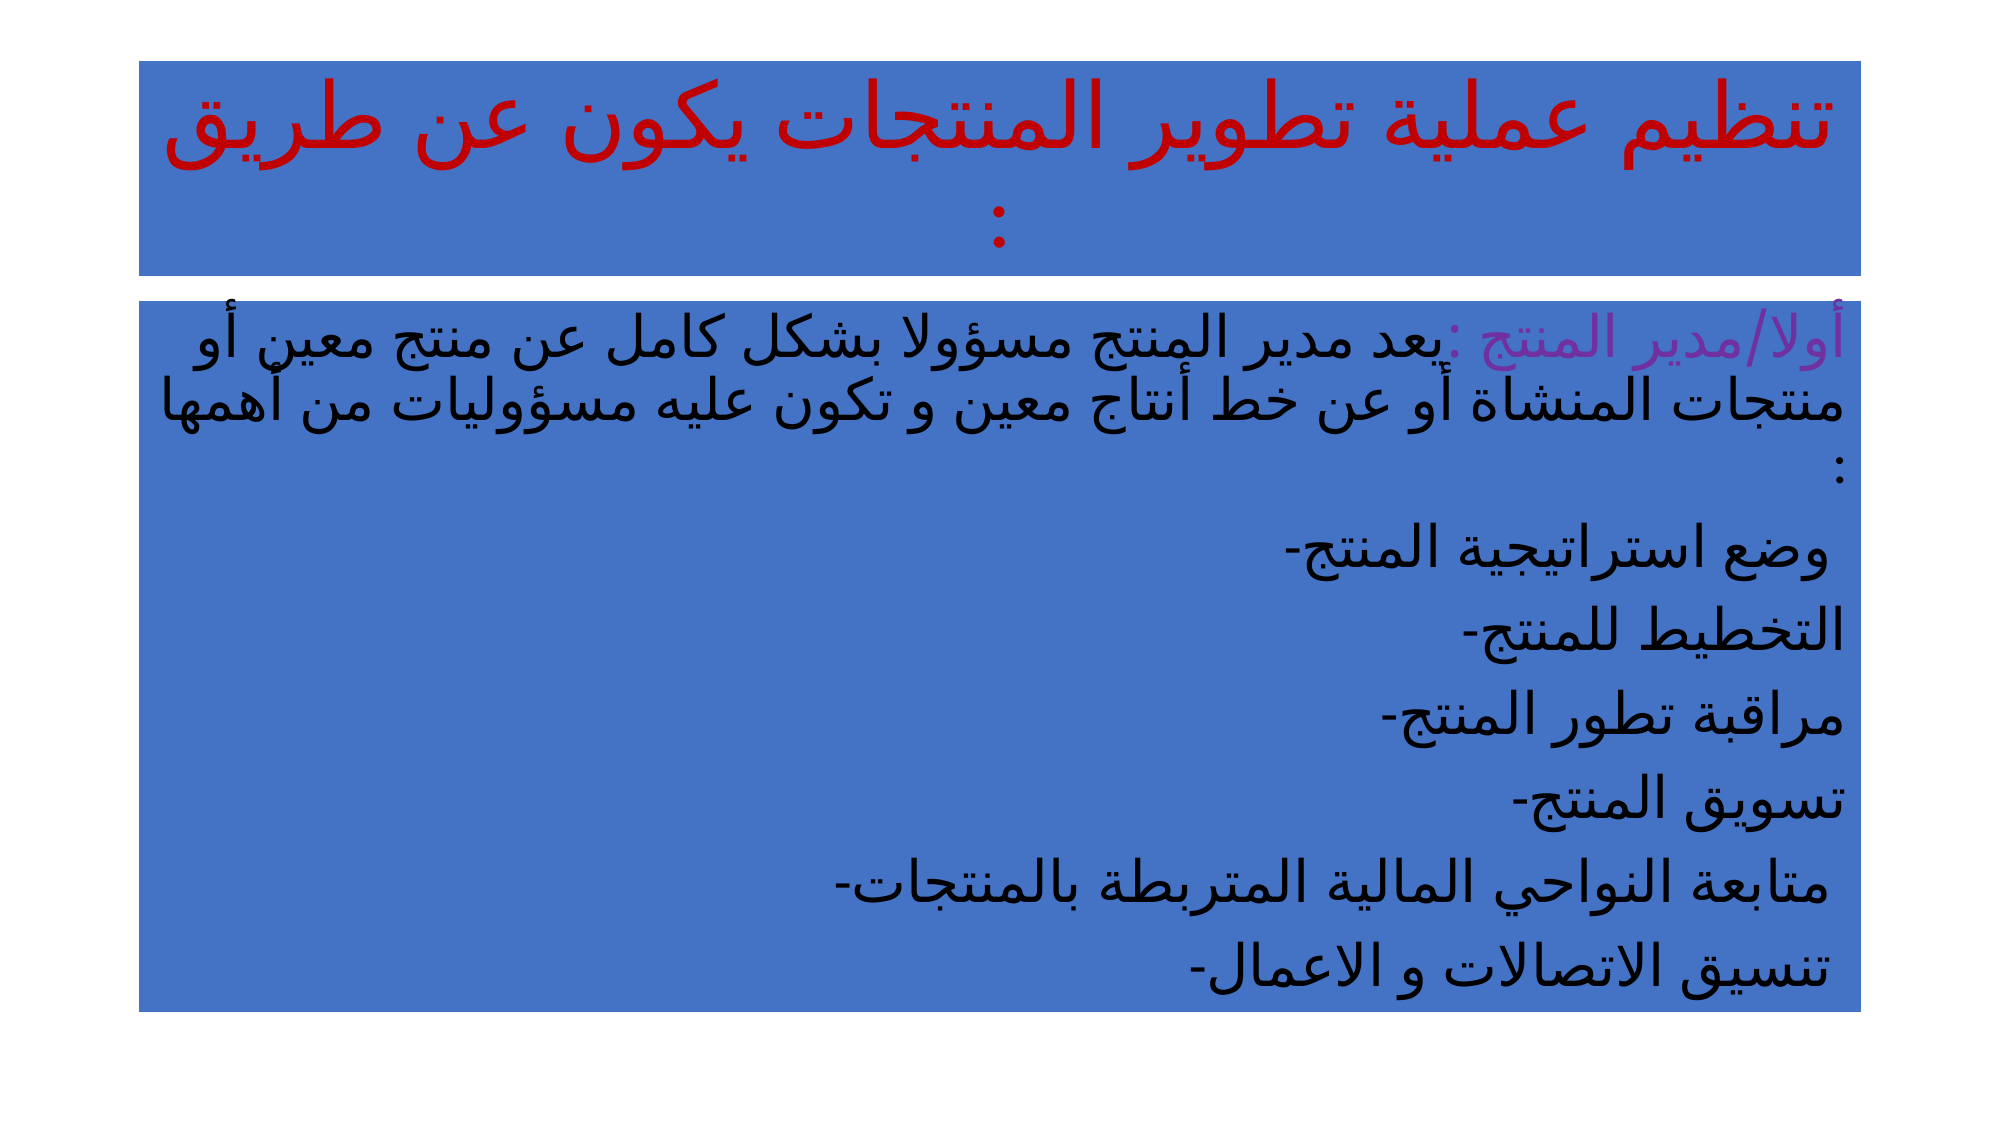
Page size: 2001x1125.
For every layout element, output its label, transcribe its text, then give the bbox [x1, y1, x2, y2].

list أولا/مدير المنتج :يعد مدير المنتج مسؤولا بشكل كامل عن منتج معين أو منتجات المنشاة أو عن خط أنتاج معين و تكون عليه مسؤوليات من أهمها : -وضع استراتيجية المنتج -التخطيط للمنتج -مراقبة تطور المنتج -تسويق المنتج -متابعة النواحي المالية المتربطة بالمنتجات -تنسيق الاتصالات و الاعمال [136, 298, 1864, 1015]
title تنظيم عملية تطوير المنتجات يكون عن طريق : [136, 58, 1864, 279]
